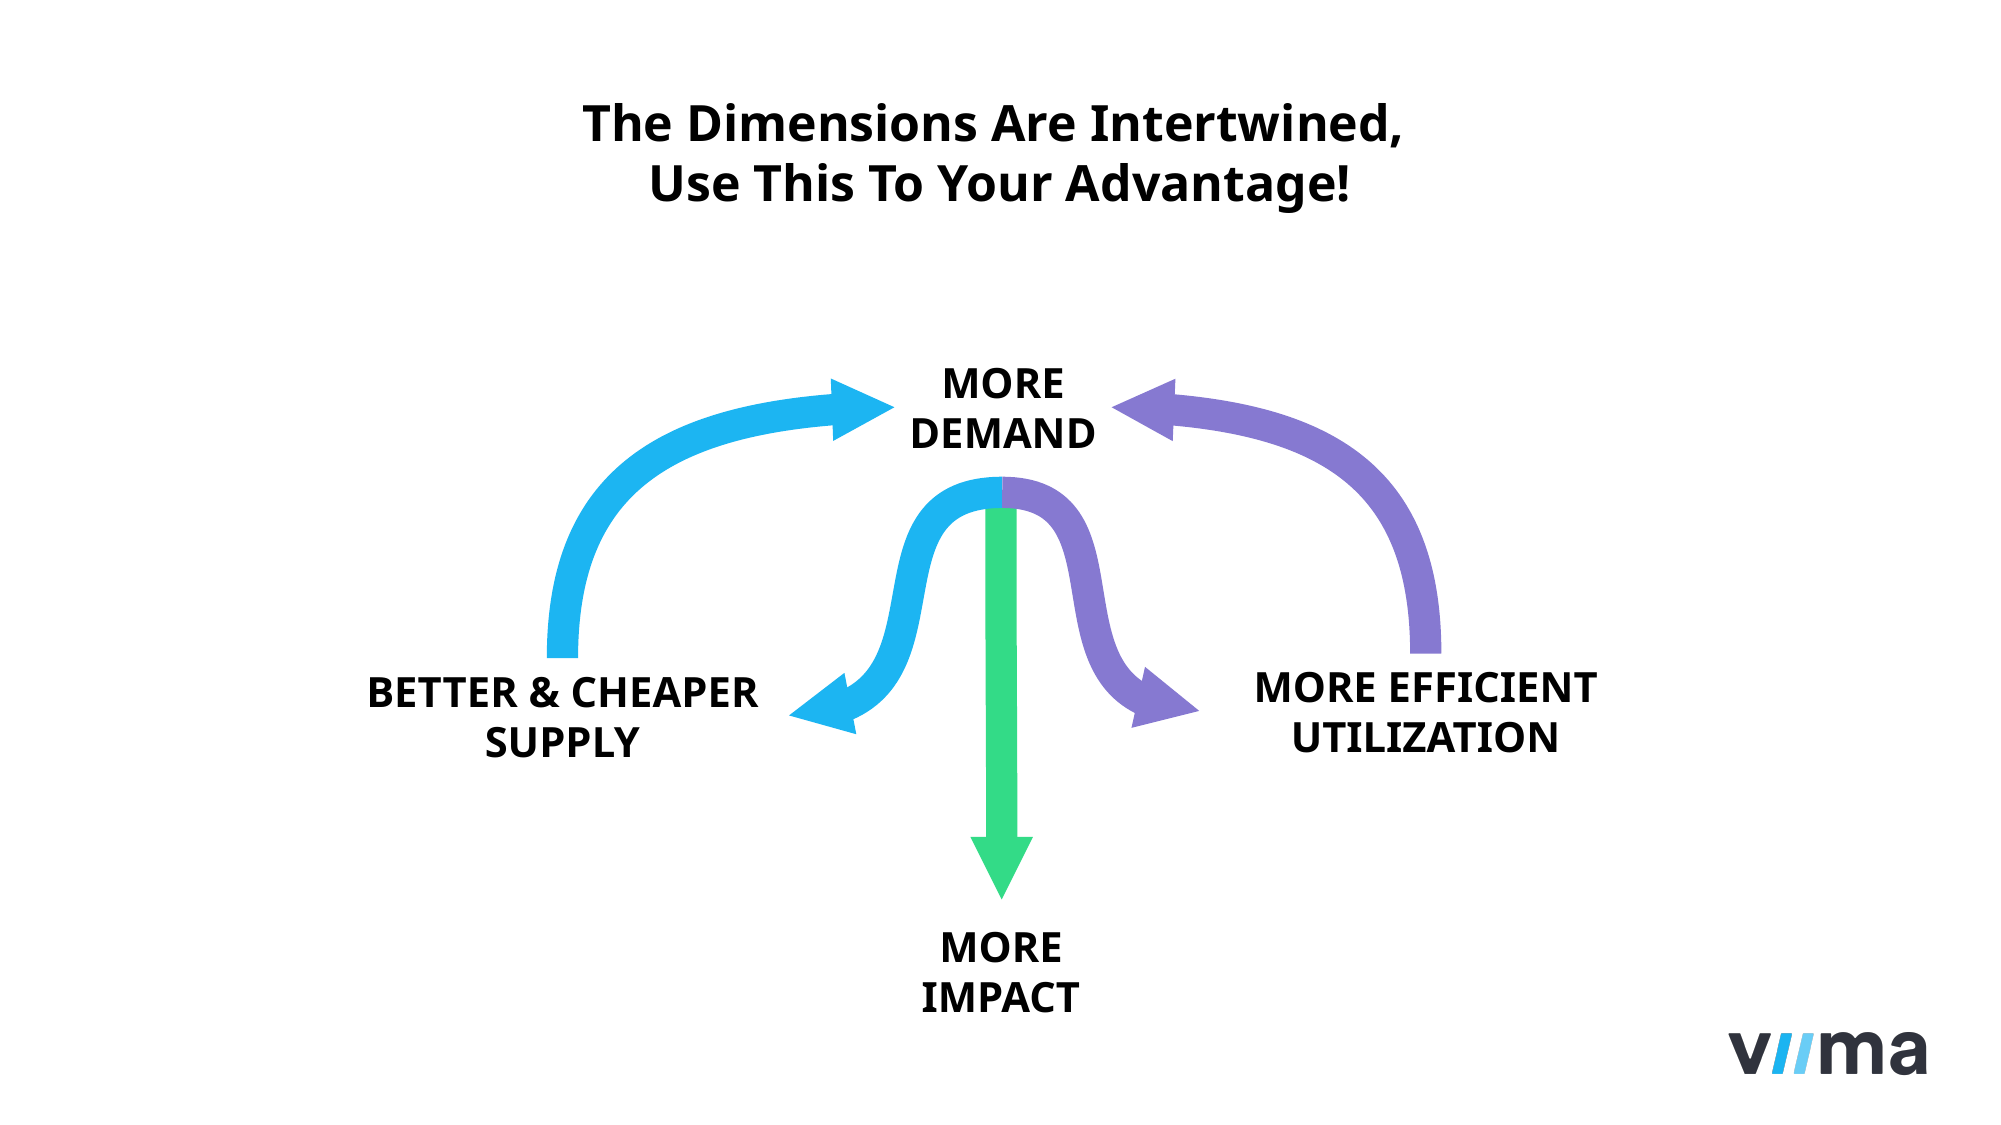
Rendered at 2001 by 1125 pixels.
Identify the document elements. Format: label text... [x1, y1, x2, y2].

text_box The Dimensions Are Intertwined, Use This To Your Advantage! [567, 84, 1433, 220]
picture [1712, 1012, 1943, 1095]
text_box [335, 349, 1653, 1030]
